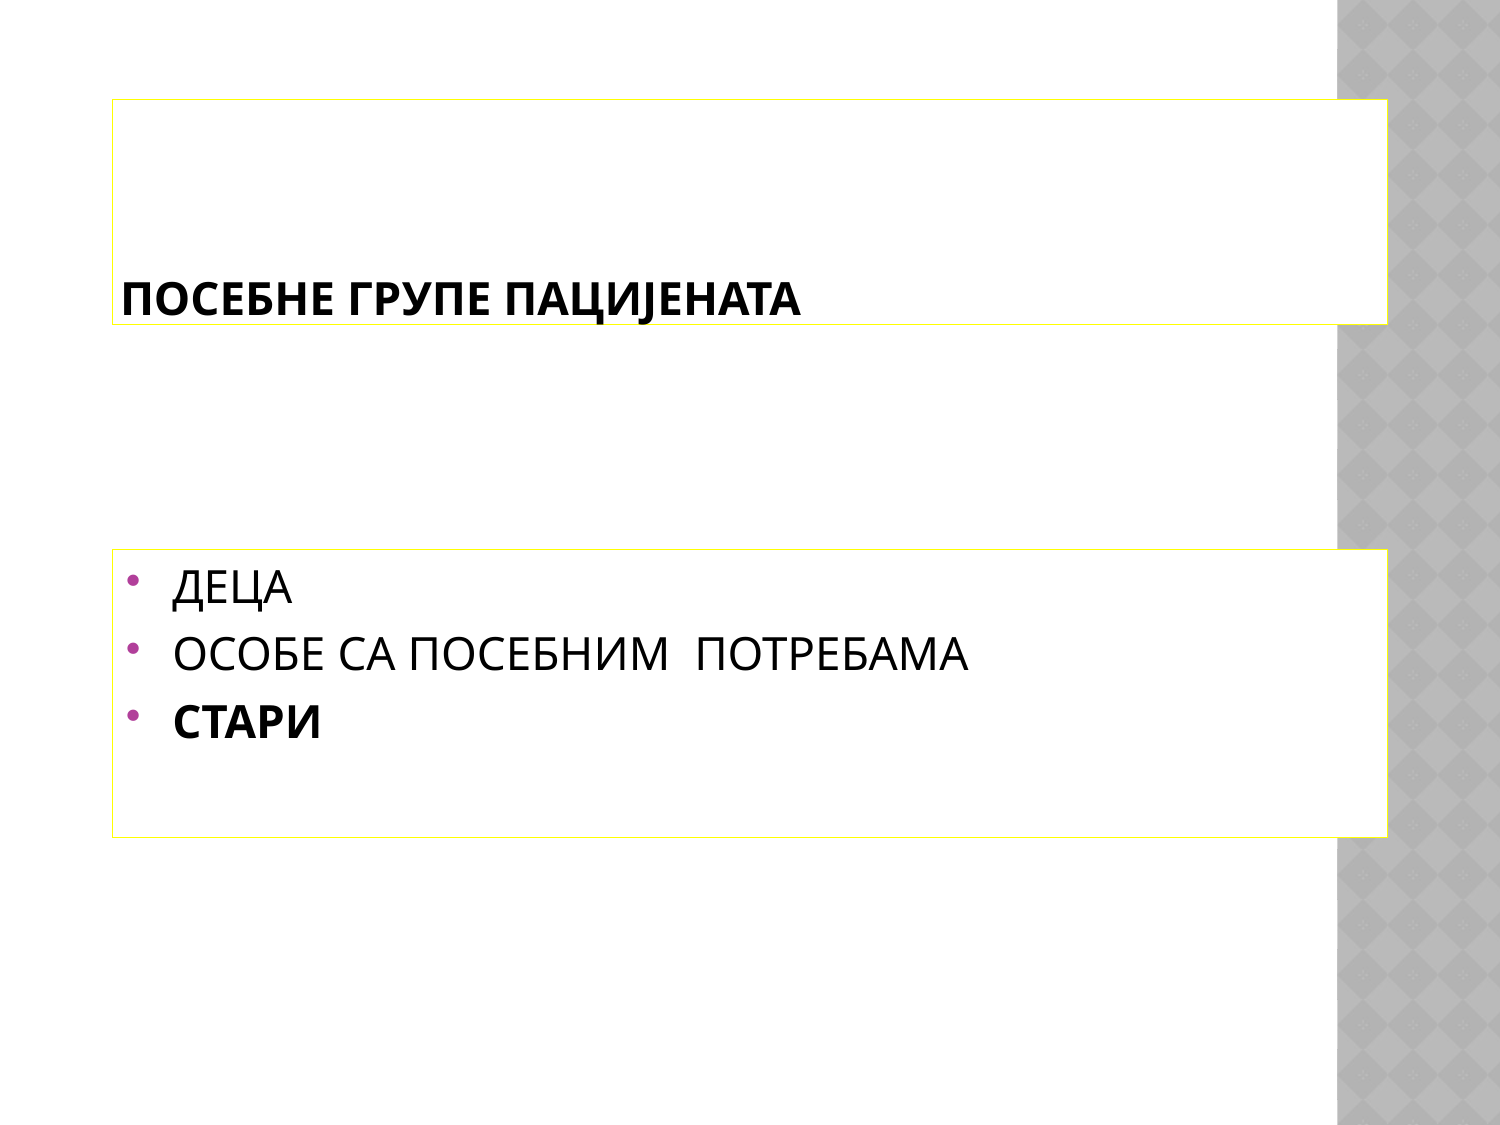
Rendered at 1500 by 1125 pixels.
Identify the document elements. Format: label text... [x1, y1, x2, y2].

title ПОСЕБНЕ ГРУПЕ ПАЦИЈЕНАТА [112, 99, 1388, 325]
list ДЕЦА ОСОБЕ СА ПОСЕБНИМ ПОТРЕБАМА СТАРИ [112, 549, 1388, 838]
